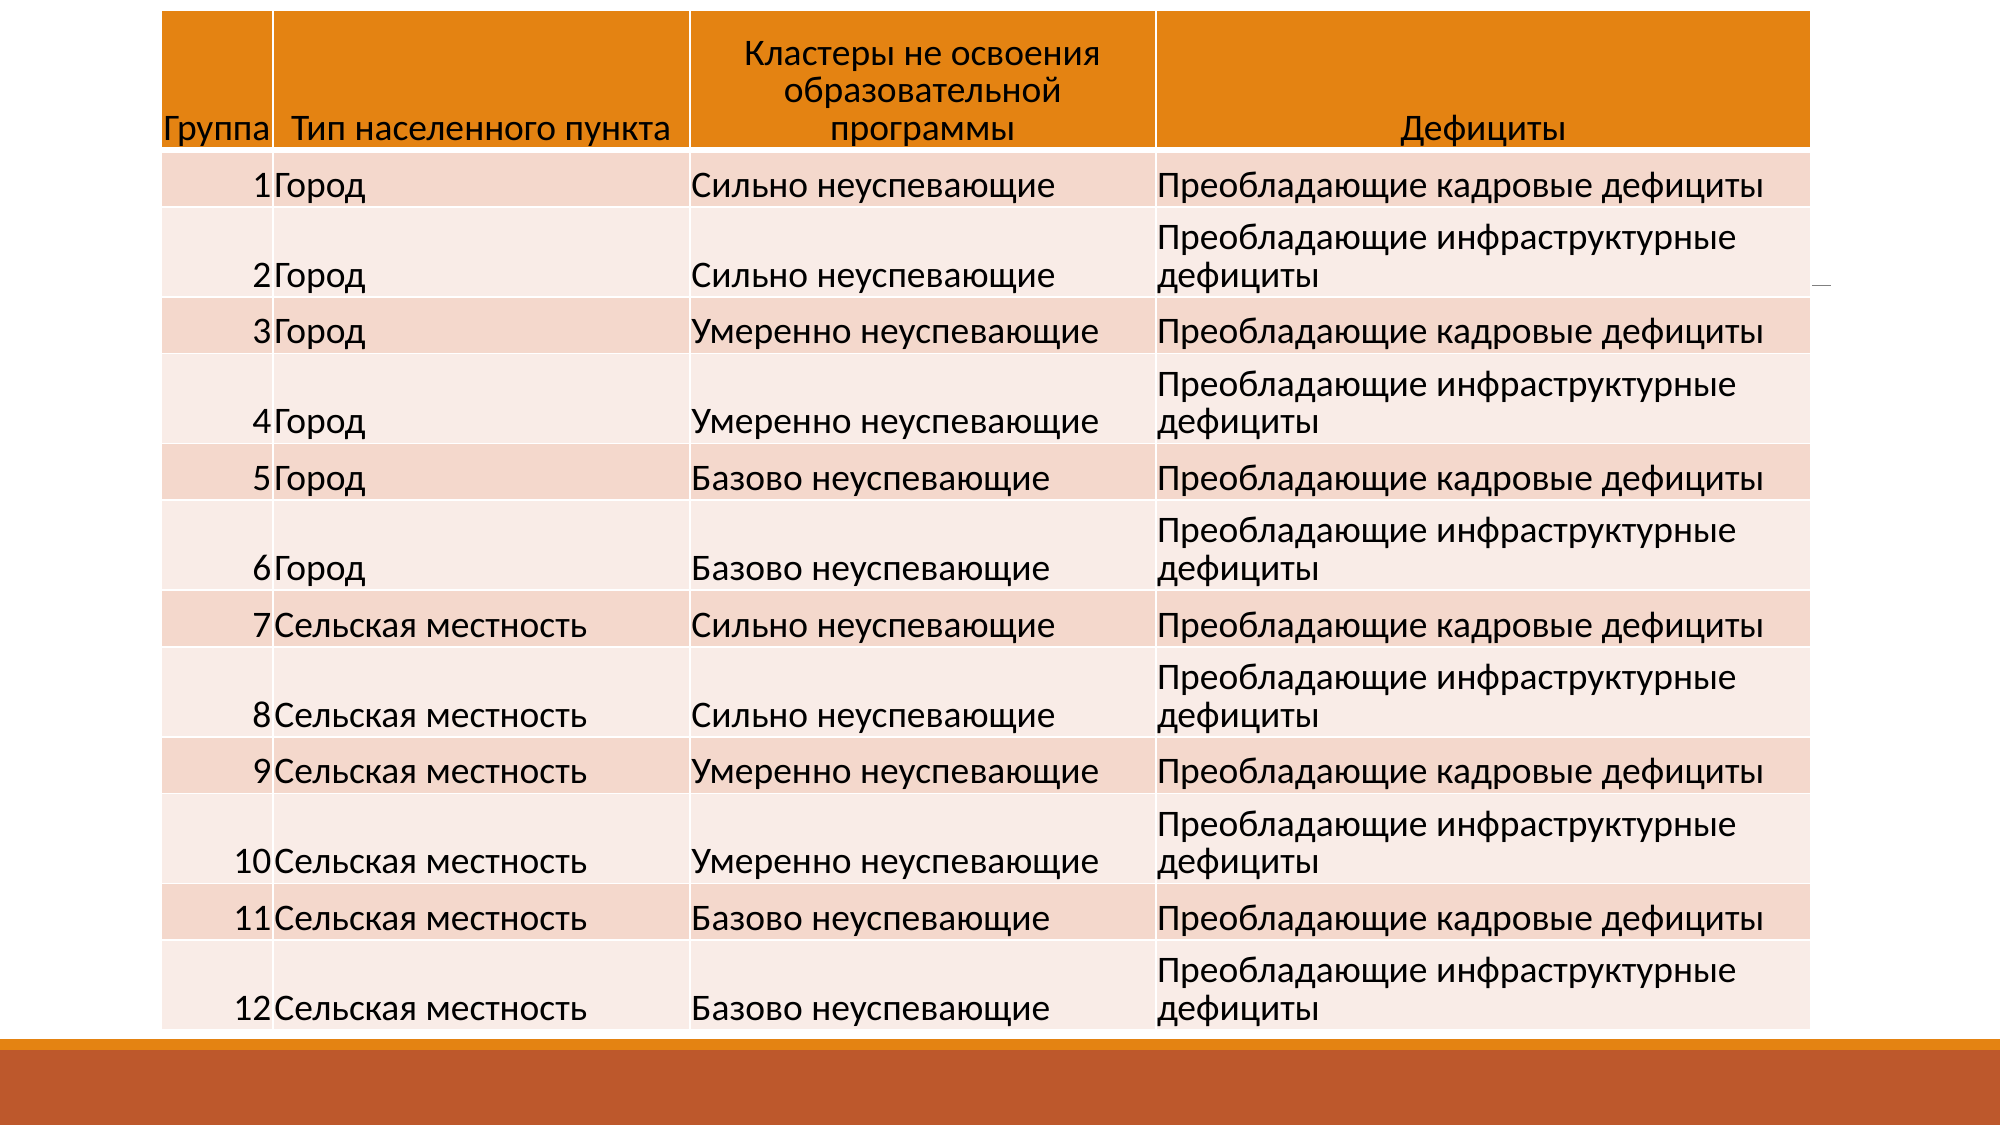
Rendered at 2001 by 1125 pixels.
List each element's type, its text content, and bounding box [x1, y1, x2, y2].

table_cell Преобладающие инфраструктурные дефициты [1157, 208, 1810, 296]
table_cell Сильно неуспевающие [691, 591, 1155, 646]
table_cell Сельская местность [274, 941, 689, 1029]
table_cell Базово неуспевающие [691, 501, 1155, 589]
table_header Дефициты [1157, 11, 1810, 147]
table_cell Преобладающие кадровые дефициты [1157, 591, 1810, 646]
table_cell Сильно неуспевающие [691, 208, 1155, 296]
table_cell Умеренно неуспевающие [691, 738, 1155, 793]
table_cell Преобладающие кадровые дефициты [1157, 298, 1810, 353]
table_cell Преобладающие кадровые дефициты [1157, 738, 1810, 793]
table_cell Преобладающие инфраструктурные дефициты [1157, 794, 1810, 883]
table_cell Базово неуспевающие [691, 941, 1155, 1029]
table_header Тип населенного пункта [274, 11, 689, 147]
table_header Группа [162, 11, 272, 147]
table_cell 8 [162, 648, 272, 736]
table_cell Сильно неуспевающие [691, 648, 1155, 736]
table_cell 6 [162, 501, 272, 589]
table_cell Город [274, 298, 689, 353]
table_cell 7 [162, 591, 272, 646]
table_cell Сельская местность [274, 794, 689, 883]
table_cell 9 [162, 738, 272, 793]
table_cell 2 [162, 208, 272, 296]
table_cell Преобладающие инфраструктурные дефициты [1157, 648, 1810, 736]
table_cell 3 [162, 298, 272, 353]
table_cell Умеренно неуспевающие [691, 354, 1155, 443]
table_header Кластеры не освоения образовательной программы [691, 11, 1155, 147]
table_cell Сельская местность [274, 648, 689, 736]
table_cell Город [274, 501, 689, 589]
table_cell Преобладающие инфраструктурные дефициты [1157, 941, 1810, 1029]
table_cell 10 [162, 794, 272, 883]
table_cell Сельская местность [274, 738, 689, 793]
table_cell Преобладающие кадровые дефициты [1157, 884, 1810, 939]
table_cell Город [274, 444, 689, 499]
table_cell 11 [162, 884, 272, 939]
table_cell Сильно неуспевающие [691, 153, 1155, 206]
table_cell Базово неуспевающие [691, 444, 1155, 499]
table_cell Сельская местность [274, 591, 689, 646]
table_cell Преобладающие инфраструктурные дефициты [1157, 501, 1810, 589]
table_cell Преобладающие инфраструктурные дефициты [1157, 354, 1810, 443]
table_cell Преобладающие кадровые дефициты [1157, 444, 1810, 499]
table_cell Преобладающие кадровые дефициты [1157, 153, 1810, 206]
table_cell Умеренно неуспевающие [691, 298, 1155, 353]
table_cell 12 [162, 941, 272, 1029]
table_cell 5 [162, 444, 272, 499]
table_cell Сельская местность [274, 884, 689, 939]
table_cell Базово неуспевающие [691, 884, 1155, 939]
table_cell 4 [162, 354, 272, 443]
table_cell Город [274, 354, 689, 443]
table_cell Город [274, 208, 689, 296]
table_cell Умеренно неуспевающие [691, 794, 1155, 883]
table_cell Город [274, 153, 689, 206]
table_cell 1 [162, 153, 272, 206]
